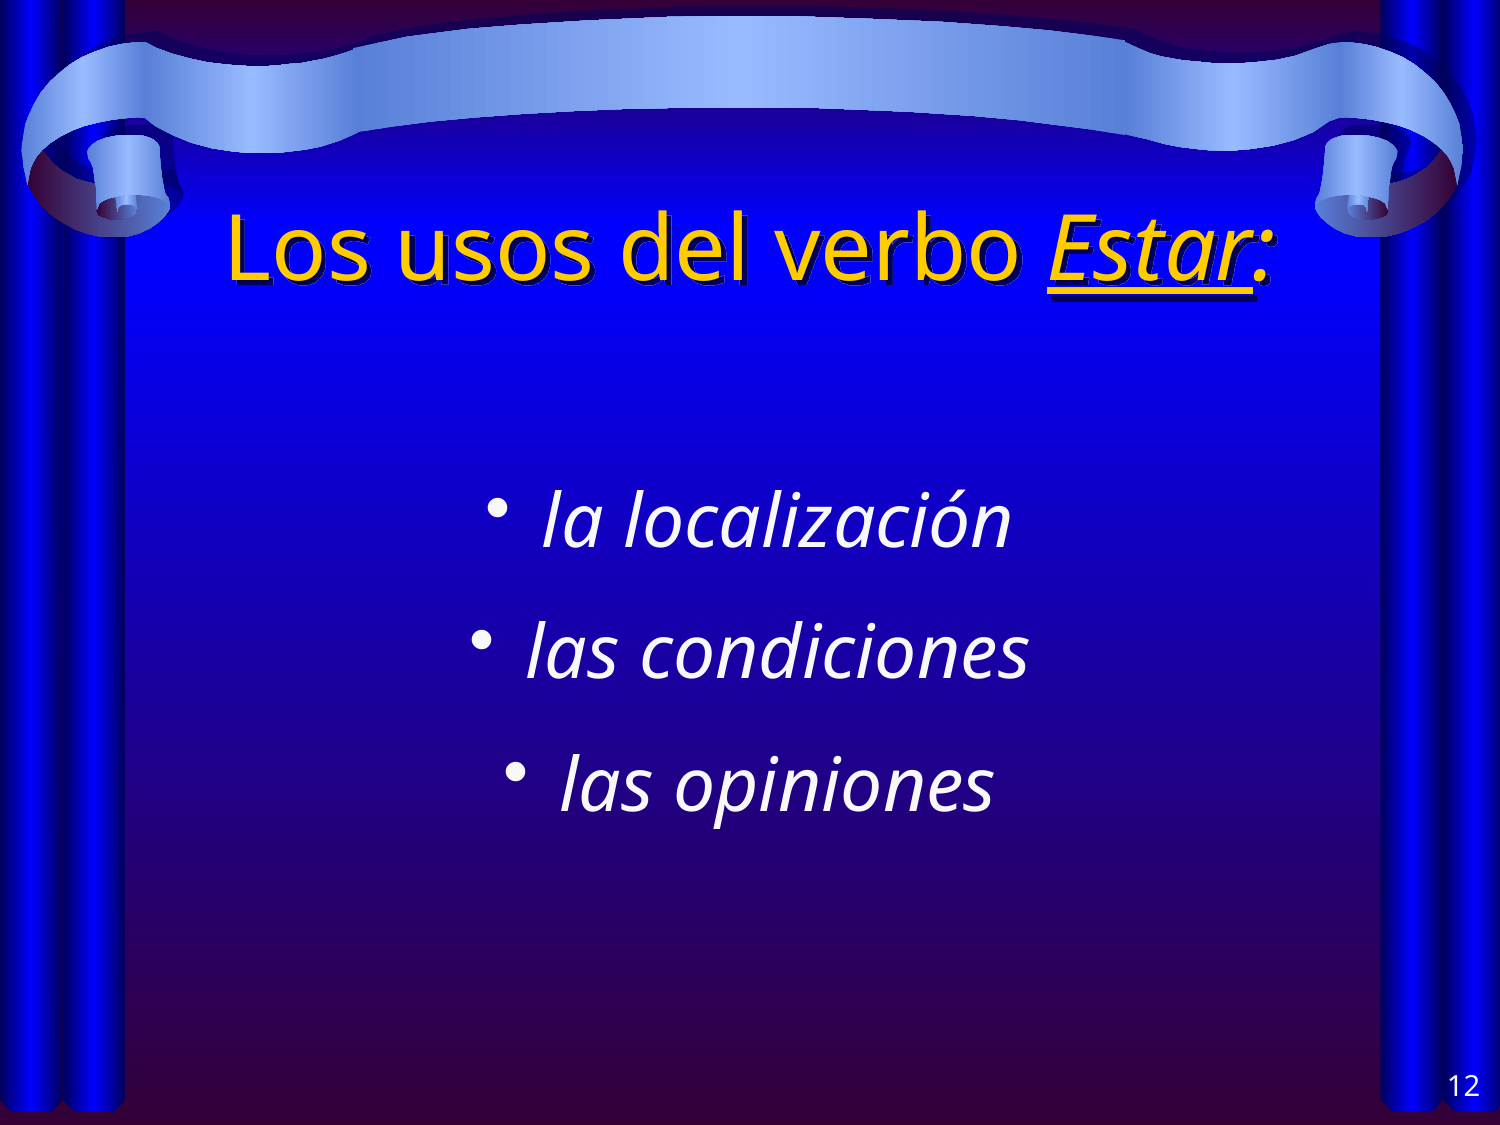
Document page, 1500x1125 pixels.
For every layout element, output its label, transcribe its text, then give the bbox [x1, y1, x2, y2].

slide_number 12 [1187, 1050, 1500, 1125]
title Los usos del verbo Estar: [112, 149, 1388, 338]
list la localización las condiciones las opiniones [431, 437, 1069, 938]
